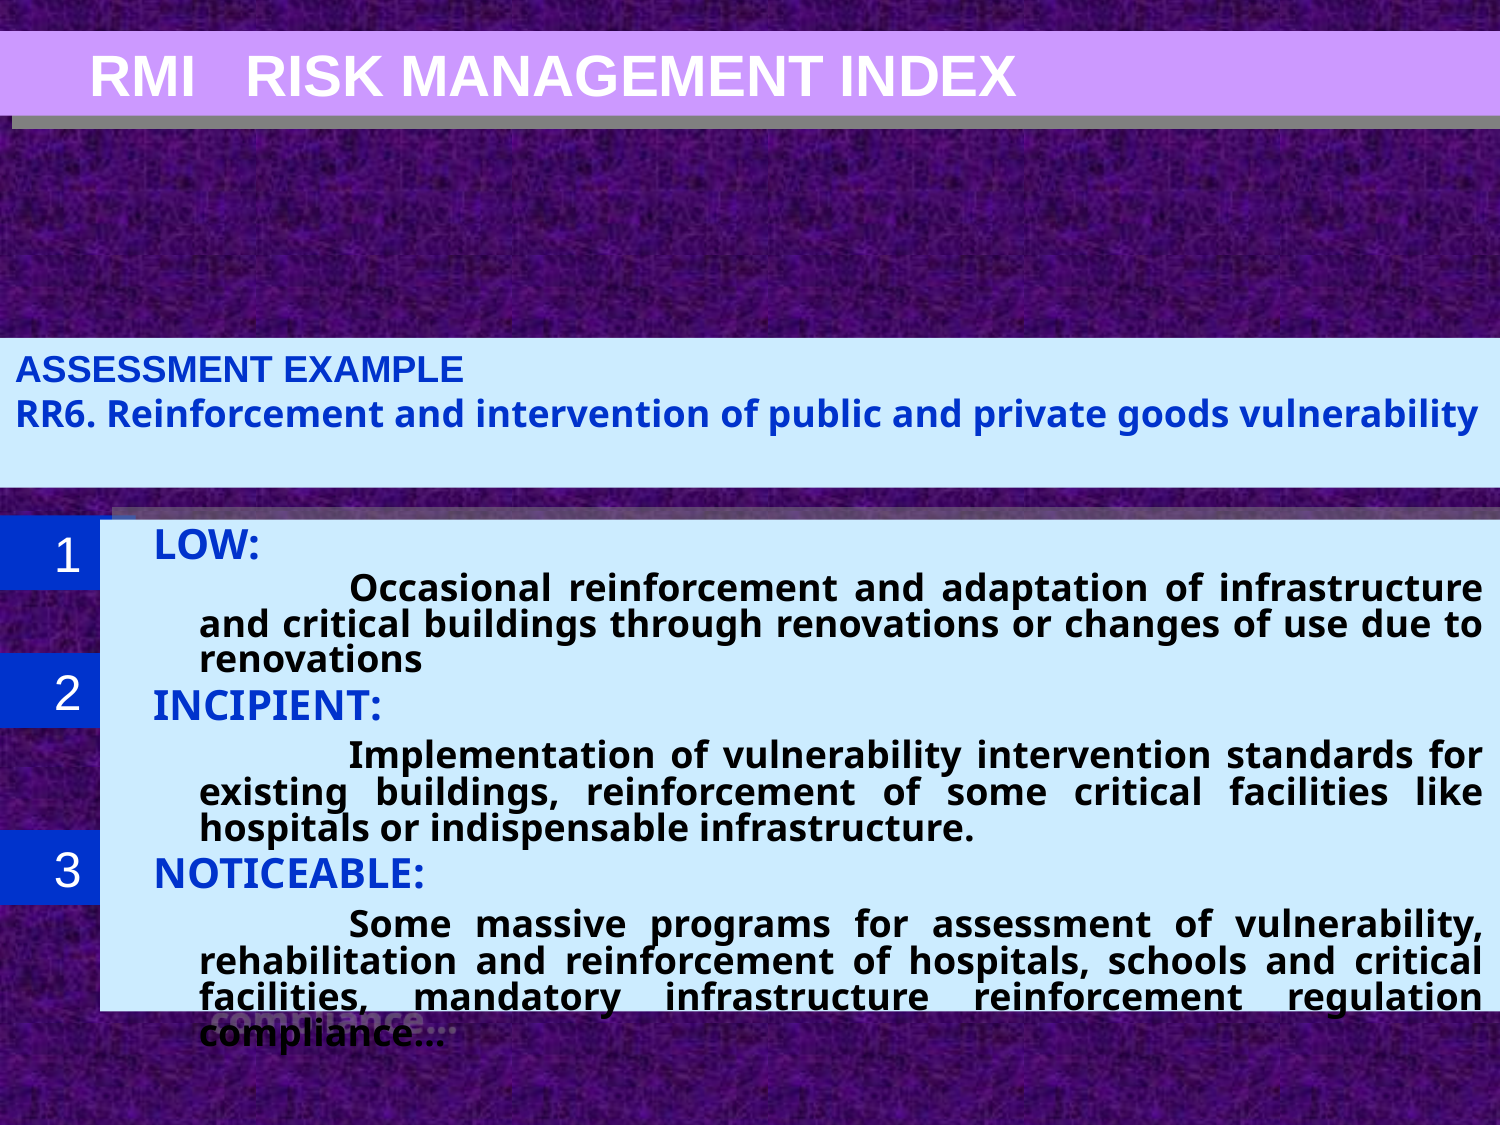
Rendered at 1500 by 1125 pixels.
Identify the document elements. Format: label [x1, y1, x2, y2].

picture [0, 0, 1500, 30]
text_box [0, 30, 1500, 1012]
picture [0, 1012, 1500, 1125]
